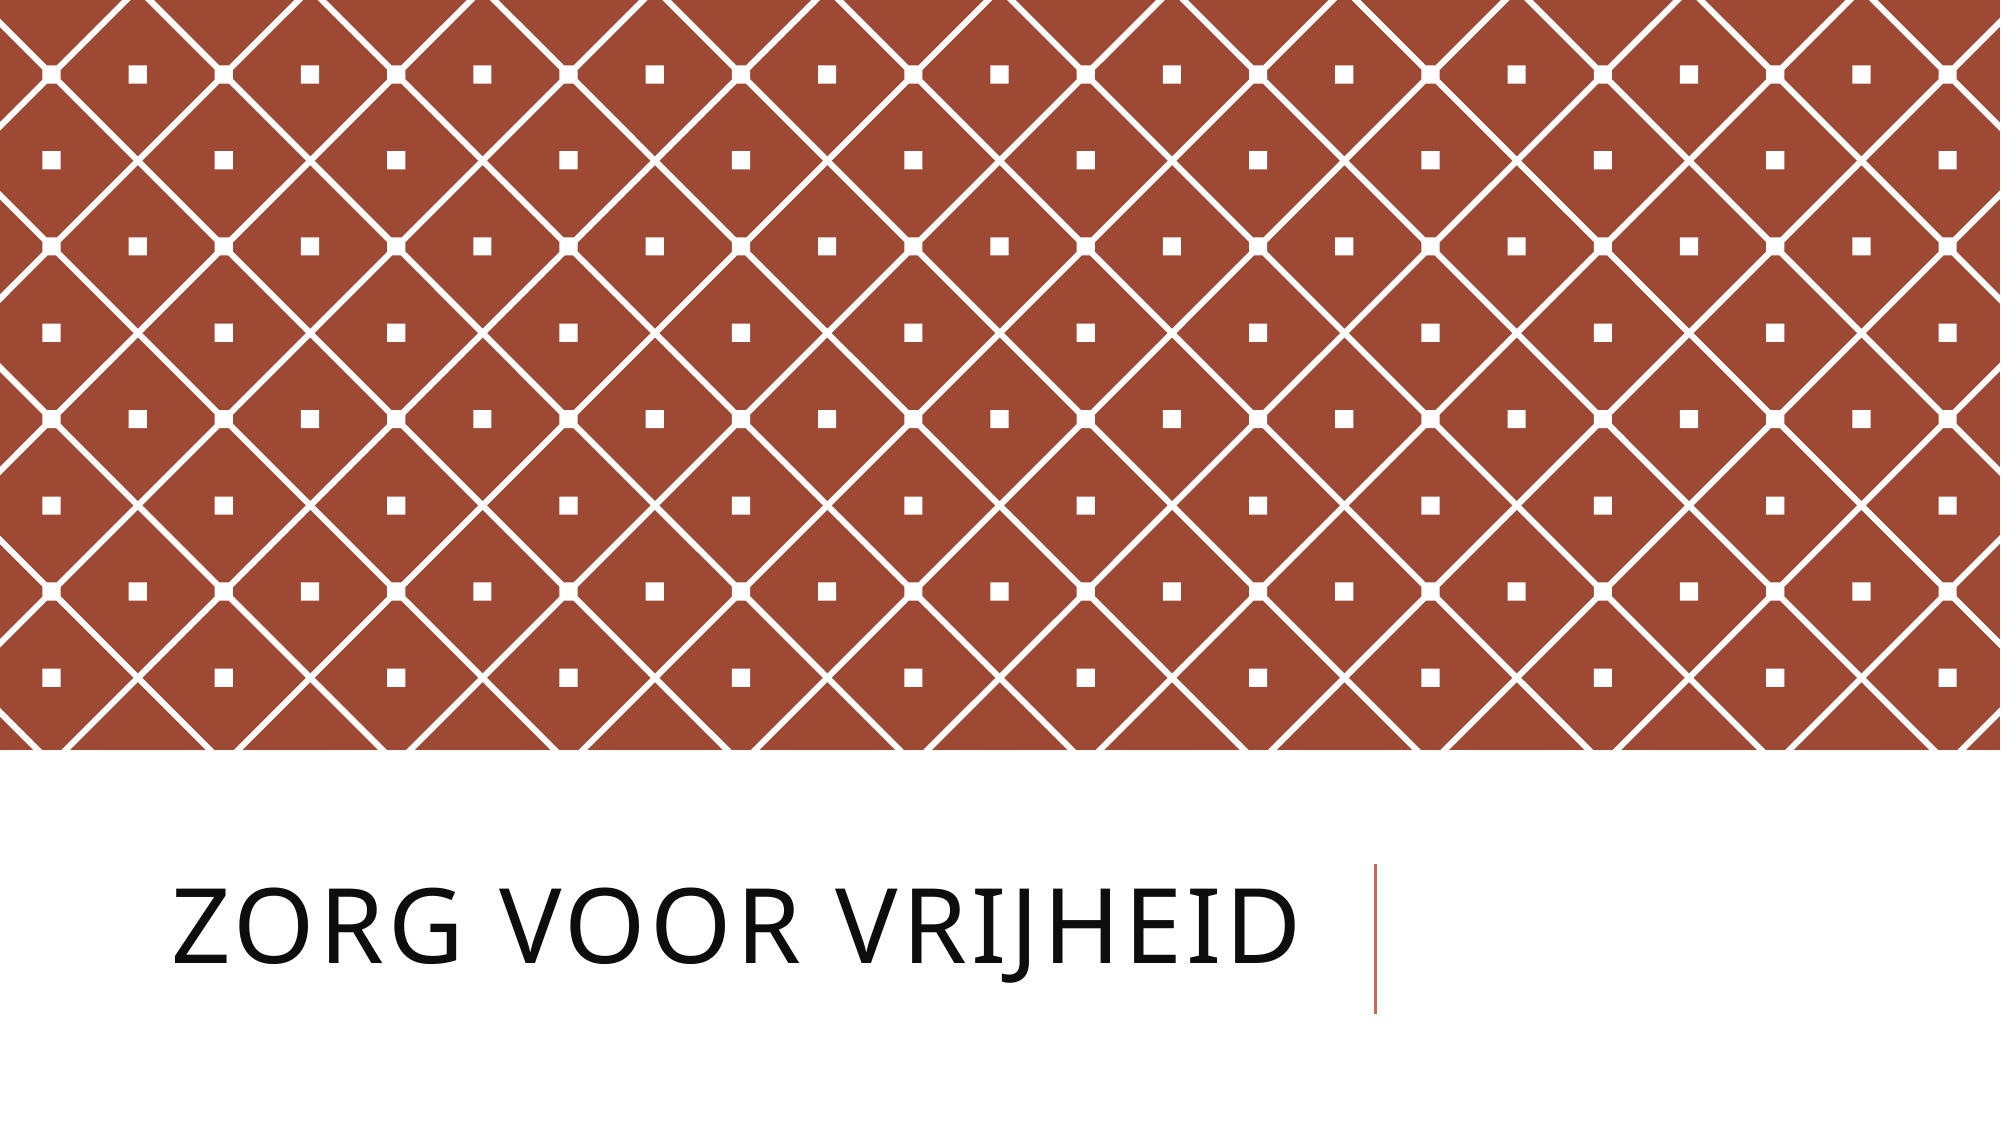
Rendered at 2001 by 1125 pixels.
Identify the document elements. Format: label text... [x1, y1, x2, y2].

title Zorg voor vrijheid [75, 813, 1350, 1054]
